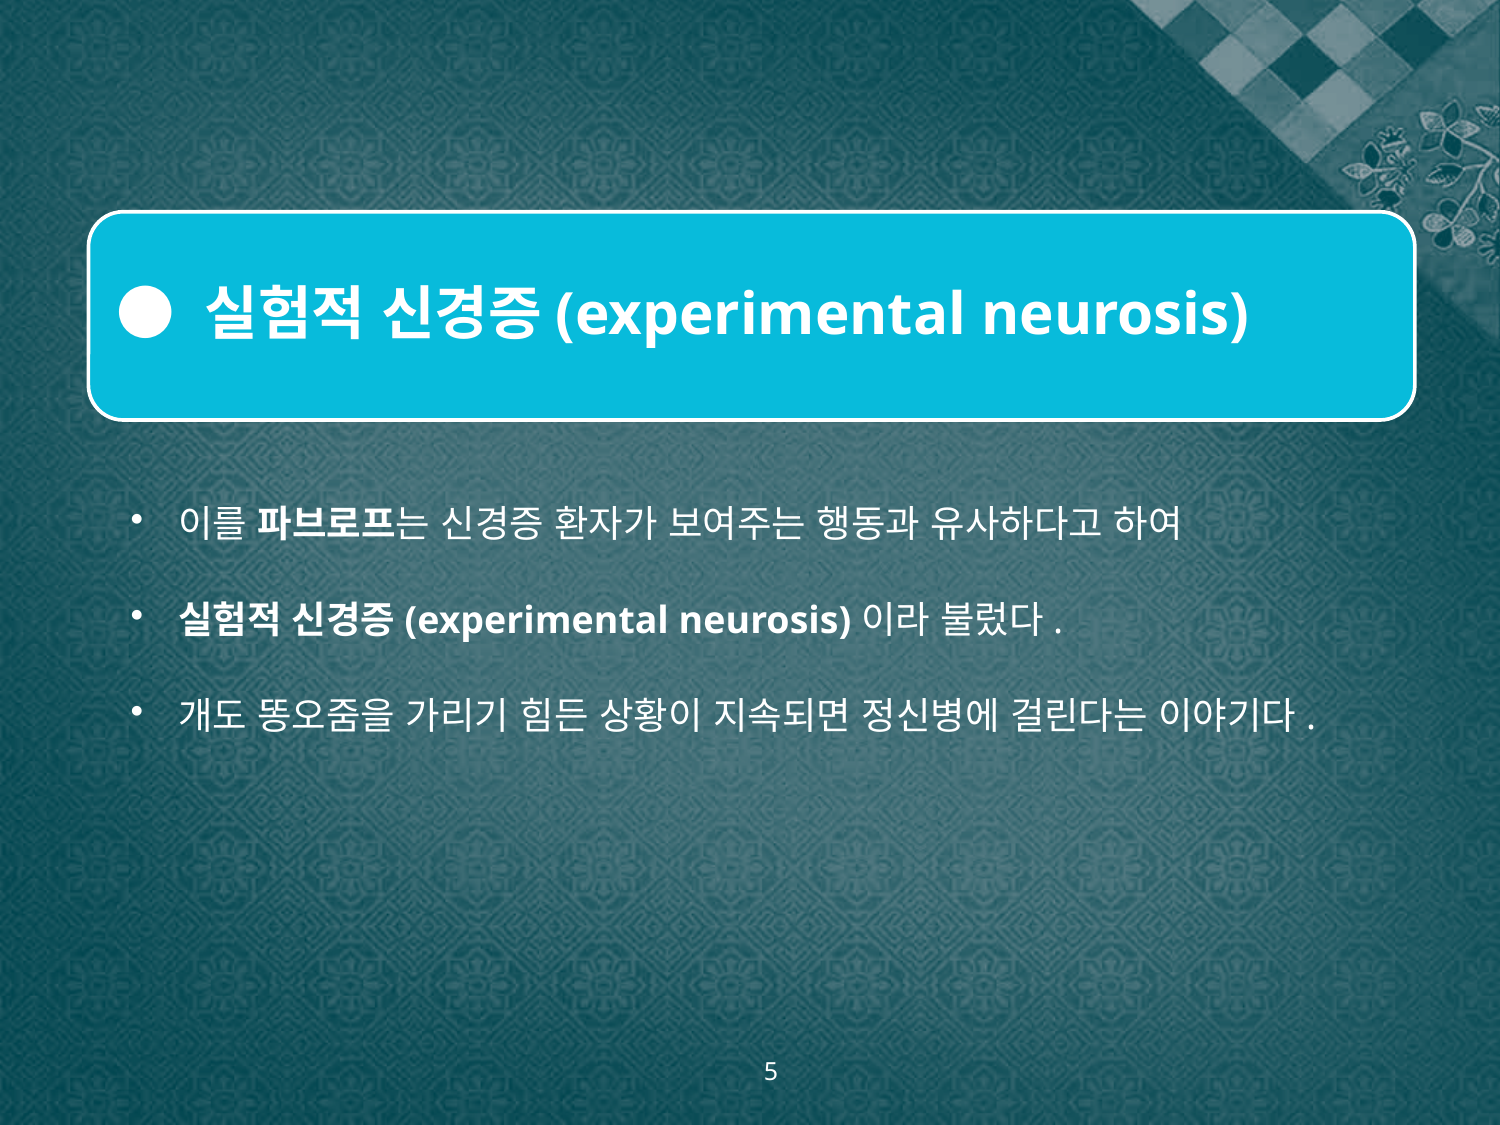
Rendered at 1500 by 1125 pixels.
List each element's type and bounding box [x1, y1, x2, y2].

text_box [88, 184, 1416, 1125]
